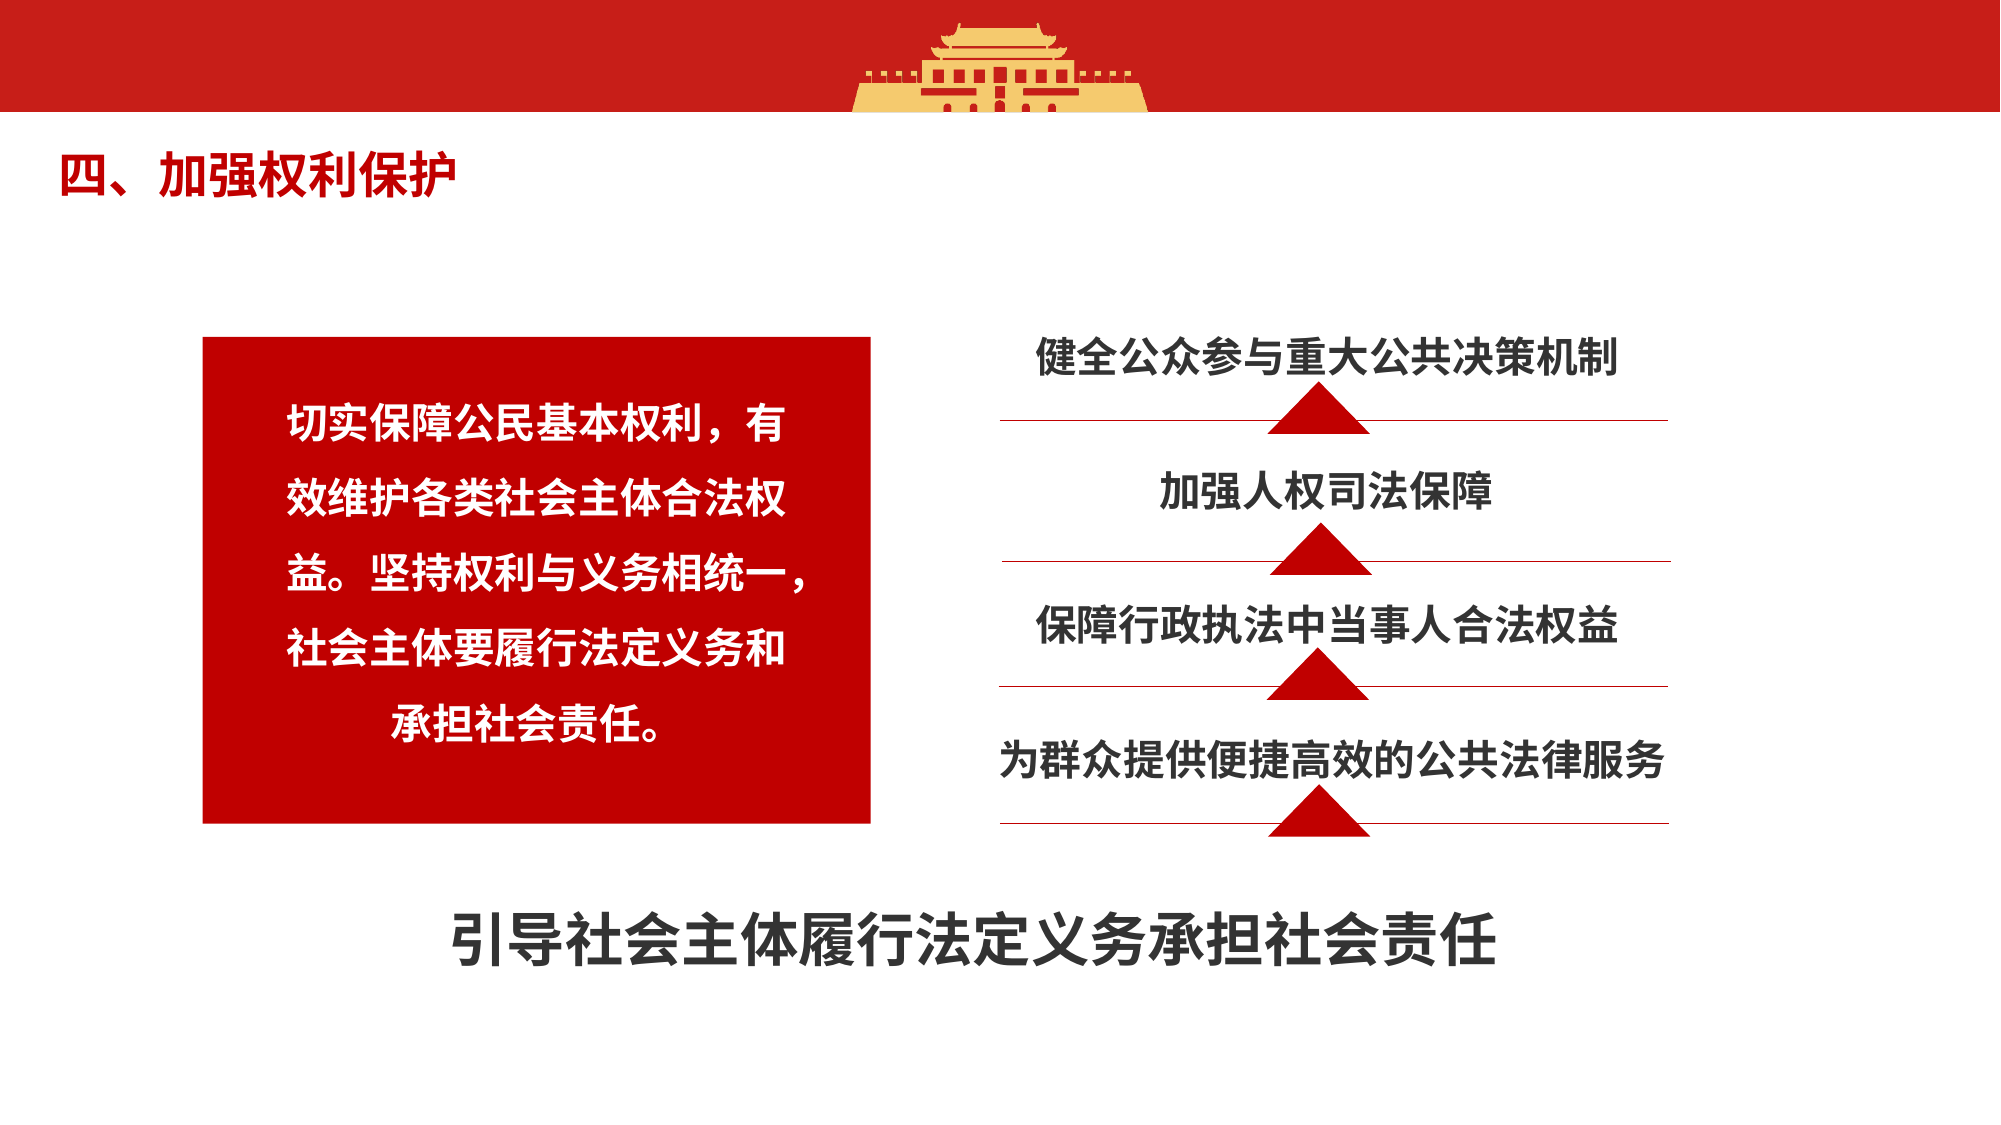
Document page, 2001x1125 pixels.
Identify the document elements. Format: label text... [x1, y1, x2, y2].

list 切实保障公民基本权利，有效维护各类社会主体合法权益。坚持权利与义务相统一，社会主体要履行法定义务和承担社会责任。 [256, 364, 817, 842]
picture [835, 0, 1165, 163]
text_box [983, 323, 1690, 837]
text_box [202, 336, 872, 825]
text_box 引导社会主体履行法定义务承担社会责任 [433, 895, 1566, 981]
